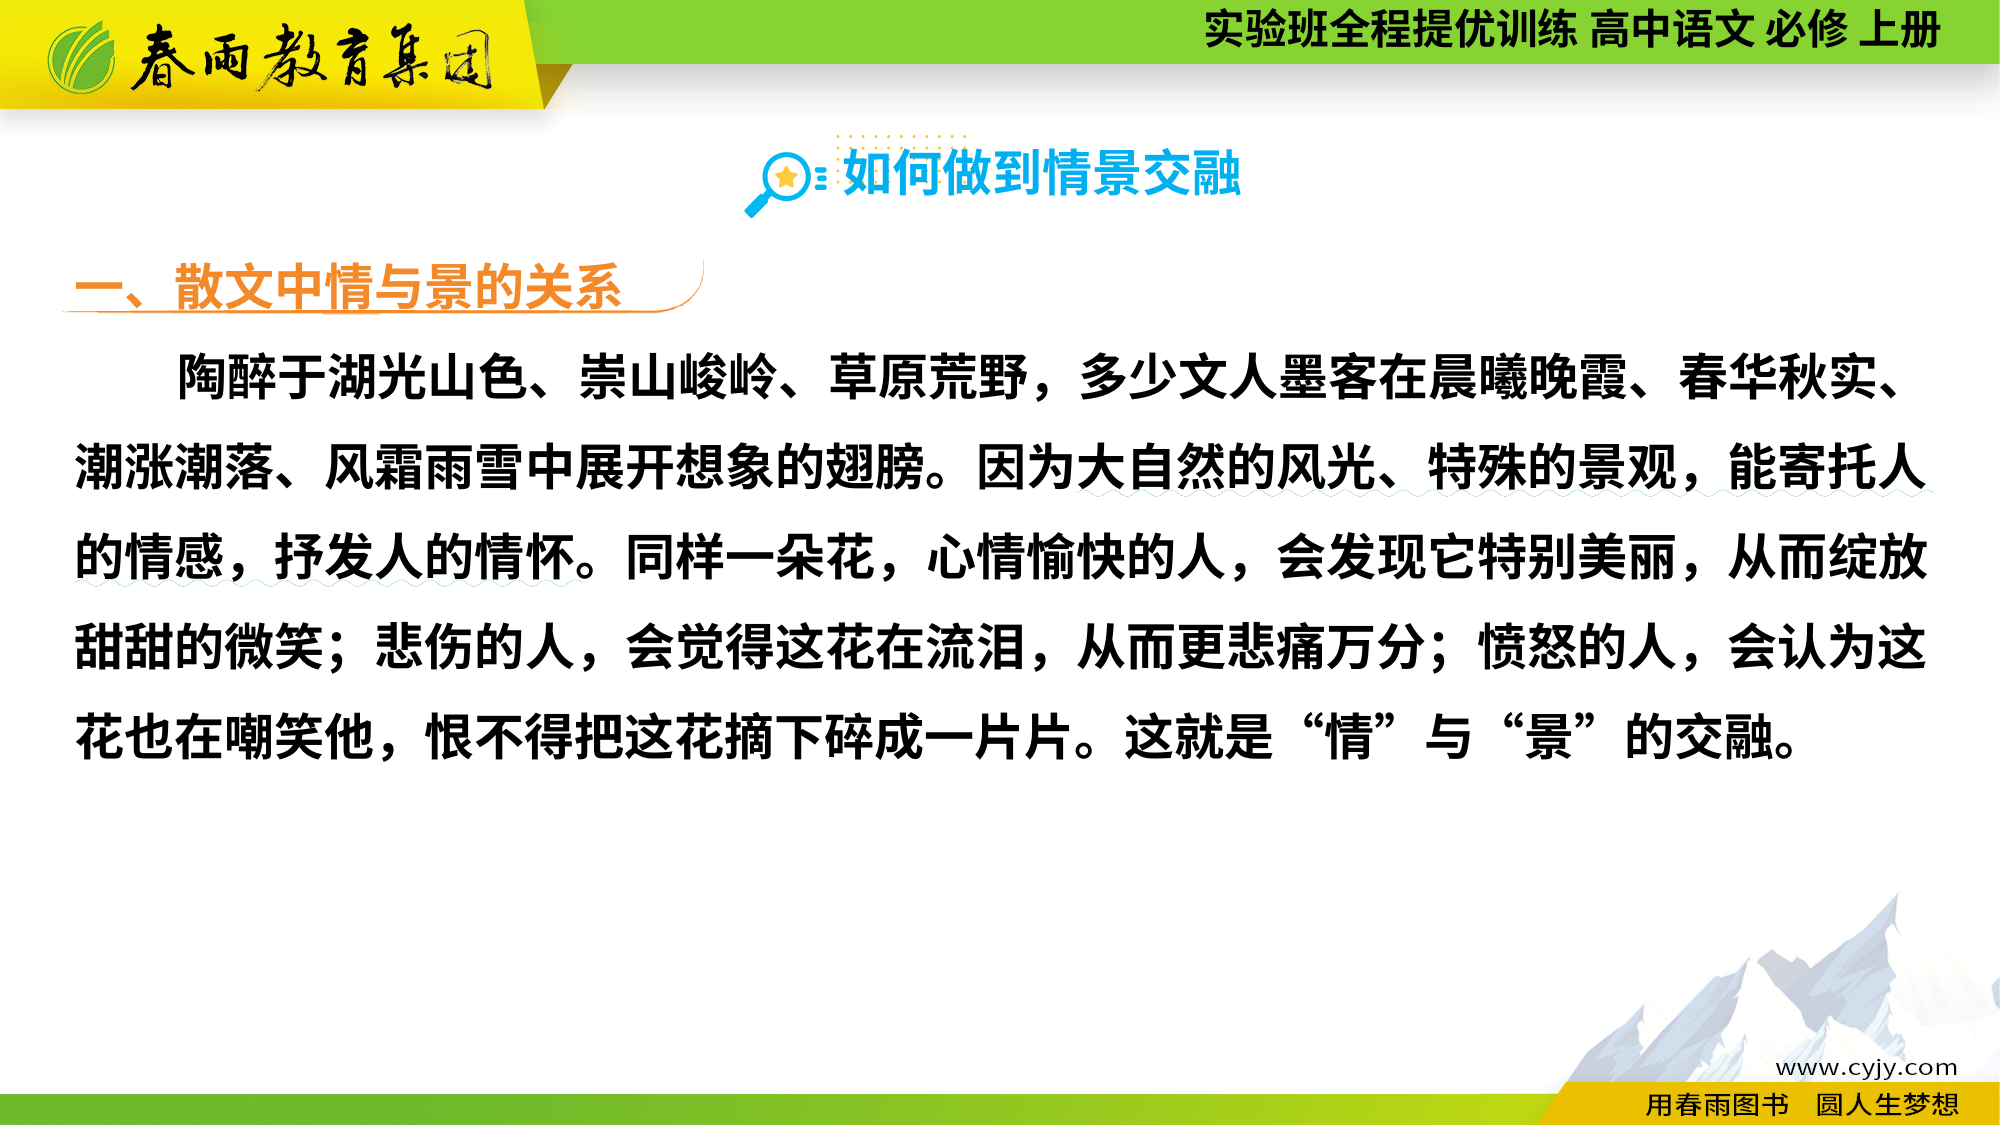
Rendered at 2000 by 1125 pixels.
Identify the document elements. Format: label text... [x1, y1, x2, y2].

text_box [62, 231, 705, 320]
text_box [741, 134, 1261, 222]
picture [0, 0, 2000, 1125]
list 一、散文中情与景的关系 陶醉于湖光山色、崇山峻岭、草原荒野，多少文人墨客在晨曦晚霞、春华秋实、潮涨潮落、风霜雨雪中展开想象的翅膀。因为大自然的风光、特殊的景观，能寄托人的情感，抒发人的情怀。同样一朵花，心情愉快的人，会发现它特别美丽，从而绽放甜甜的微笑；悲伤的人，会觉得这花在流泪，从而更悲痛万分；愤怒的人，会认为这花也在嘲笑他，恨不得把这花摘下碎成一片片。这就是“情”与“景”的交融。 [59, 218, 1944, 870]
